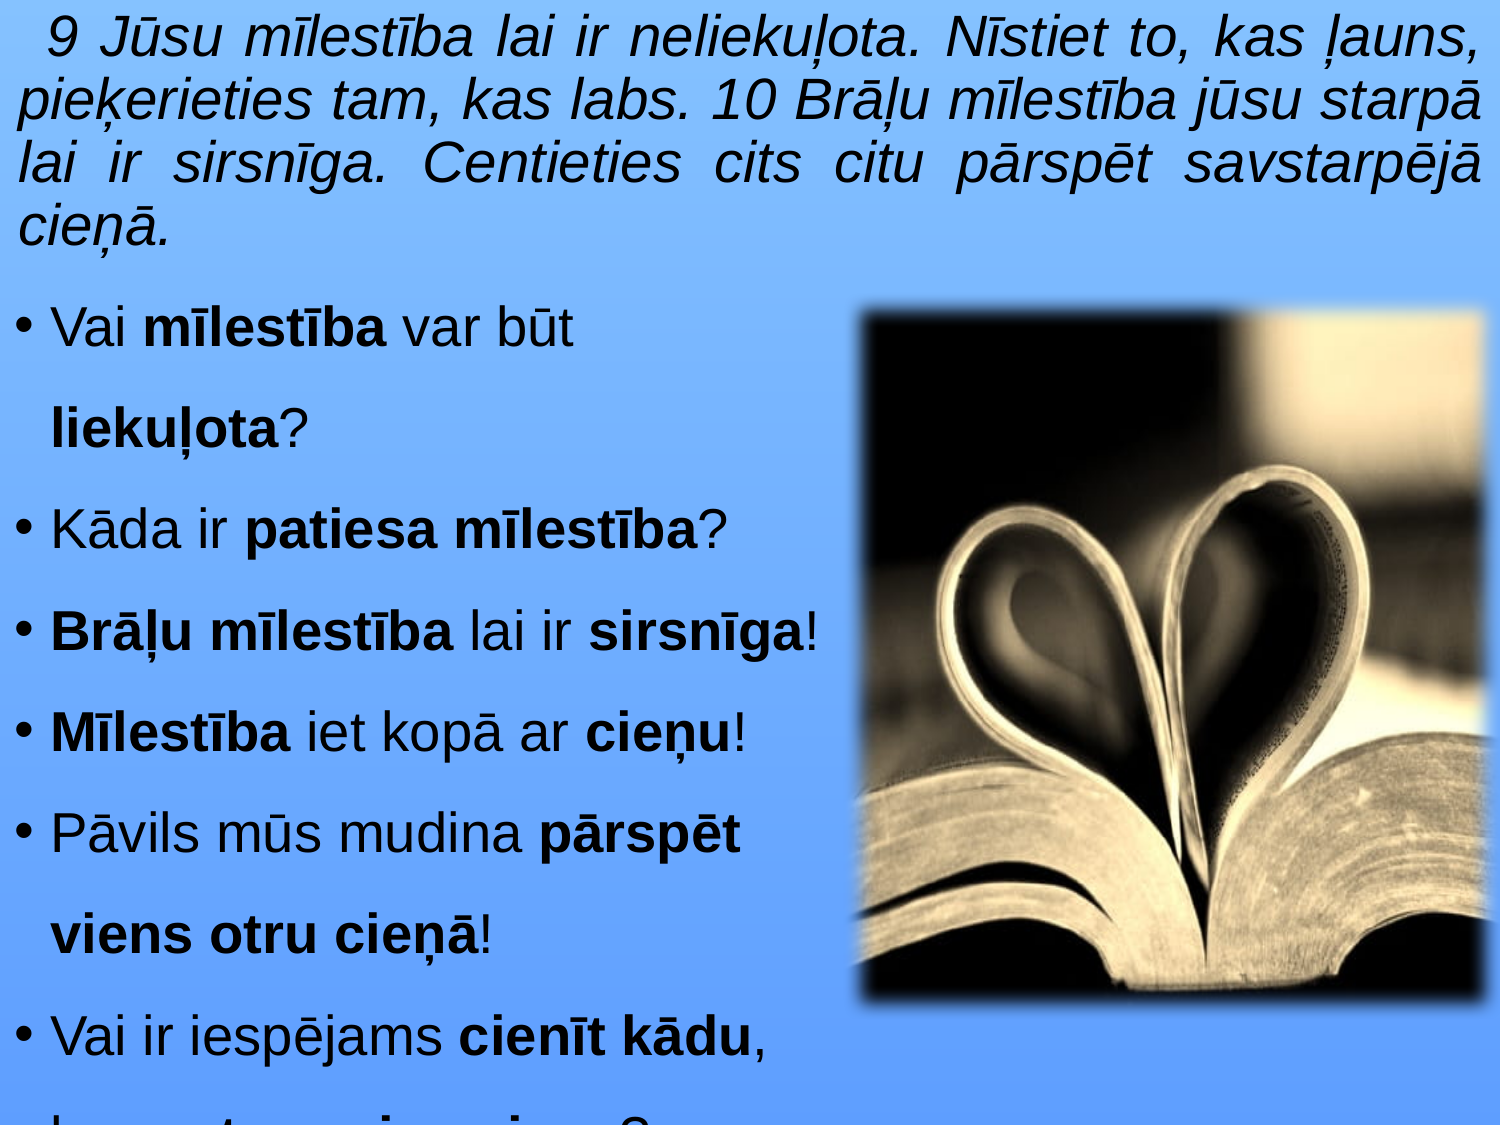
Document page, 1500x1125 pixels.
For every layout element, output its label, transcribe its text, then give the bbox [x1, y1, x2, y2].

text_box Vai mīlestība var būt liekuļota? Kāda ir patiesa mīlestība? Brāļu mīlestība lai ir sirsnīga! Mīlestība iet kopā ar cieņu! Pāvils mūs mudina pārspēt viens otru cieņā! Vai ir iespējams cienīt kādu, kas pats sevi neciena? [0, 249, 856, 1125]
picture [843, 292, 1500, 1020]
list 9 Jūsu mīlestība lai ir neliekuļota. Nīstiet to, kas ļauns, pieķerieties tam, kas labs. 10 Brāļu mīlestība jūsu starpā lai ir sirsnīga. Centieties cits citu pārspēt savstarpējā cieņā. [0, 0, 1500, 176]
